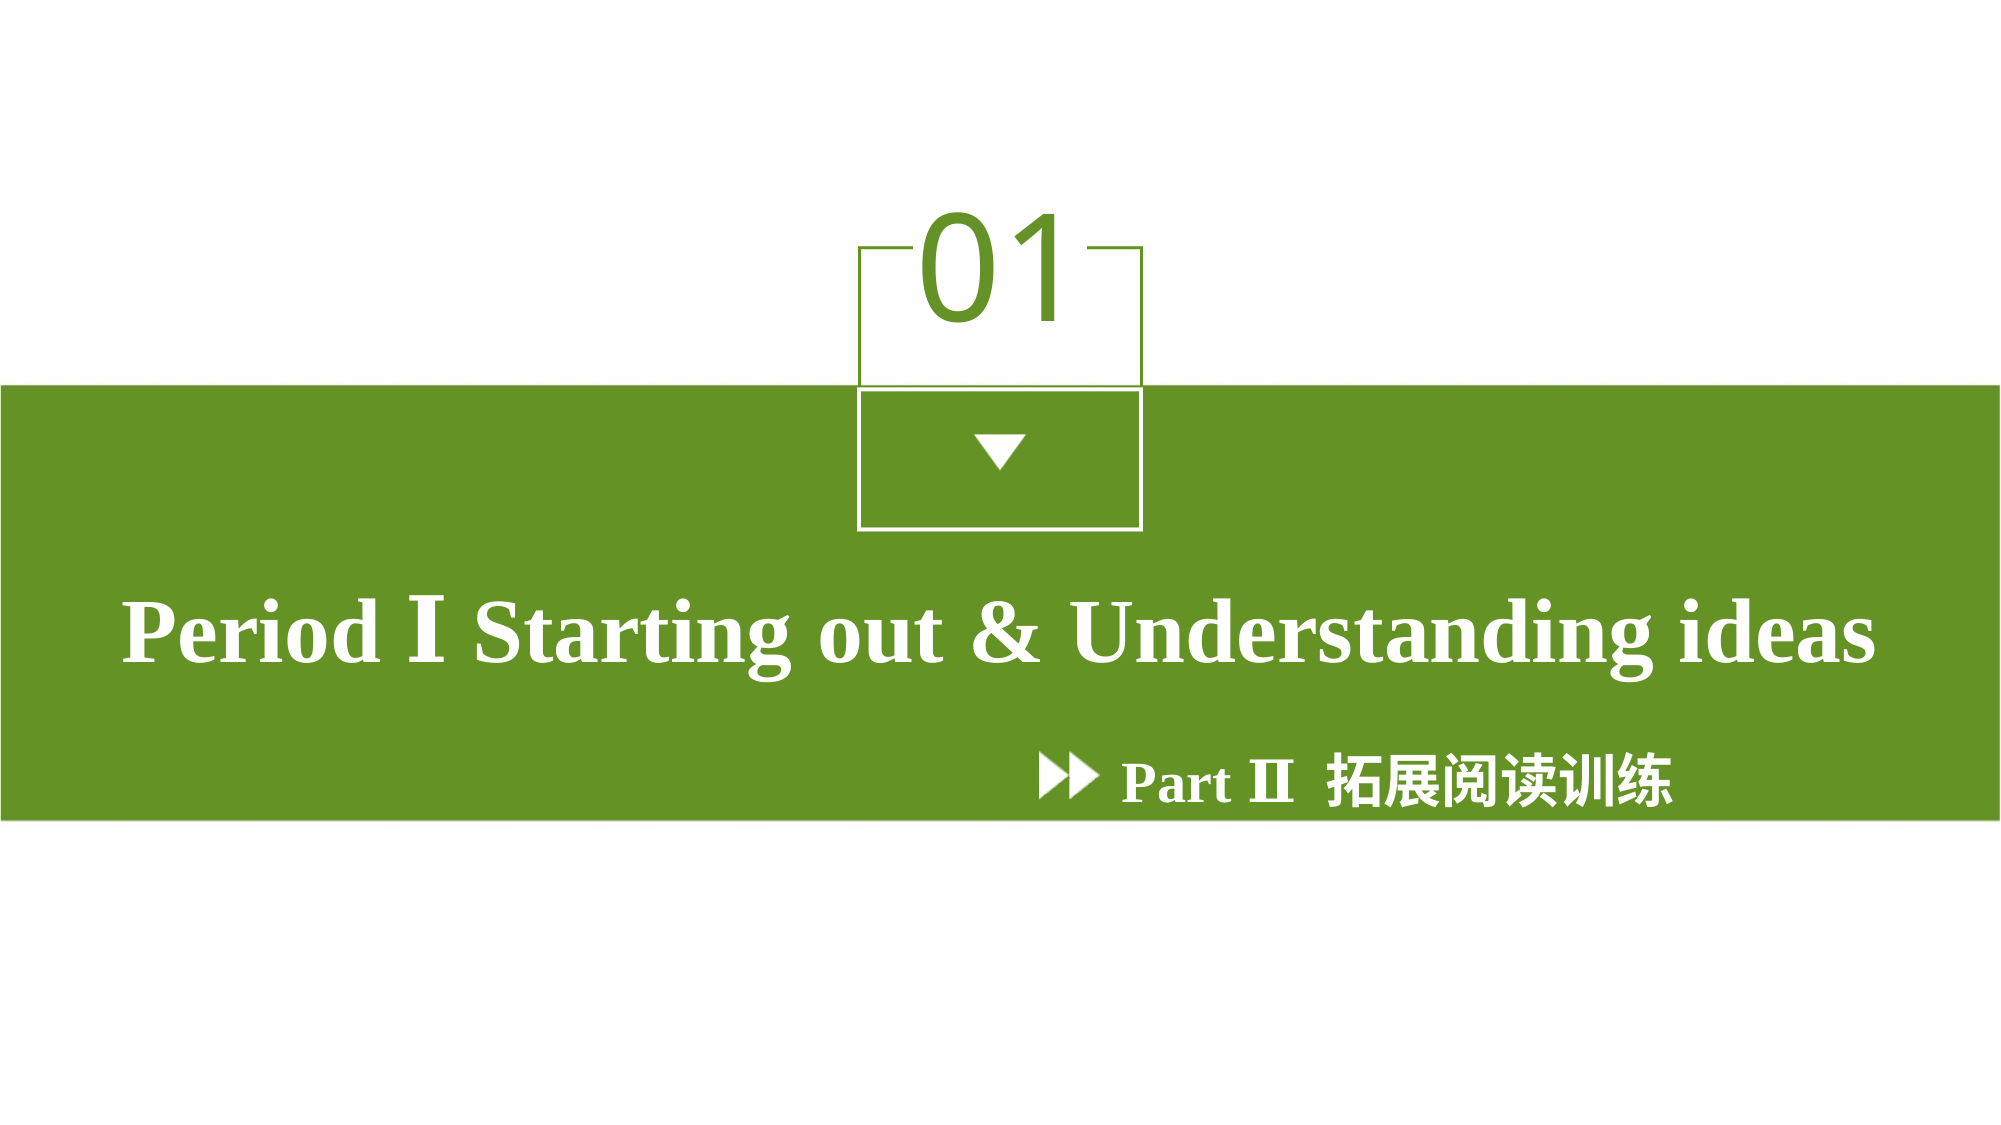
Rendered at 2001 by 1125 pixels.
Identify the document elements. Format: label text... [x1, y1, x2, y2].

picture [0, 732, 2000, 1125]
text_box Part Ⅱ 拓展阅读训练 [1121, 738, 1997, 821]
text_box Period Ⅰ Starting out & Understanding ideas [0, 518, 2000, 732]
picture [0, 0, 2000, 518]
text_box 01 [896, 171, 1106, 353]
